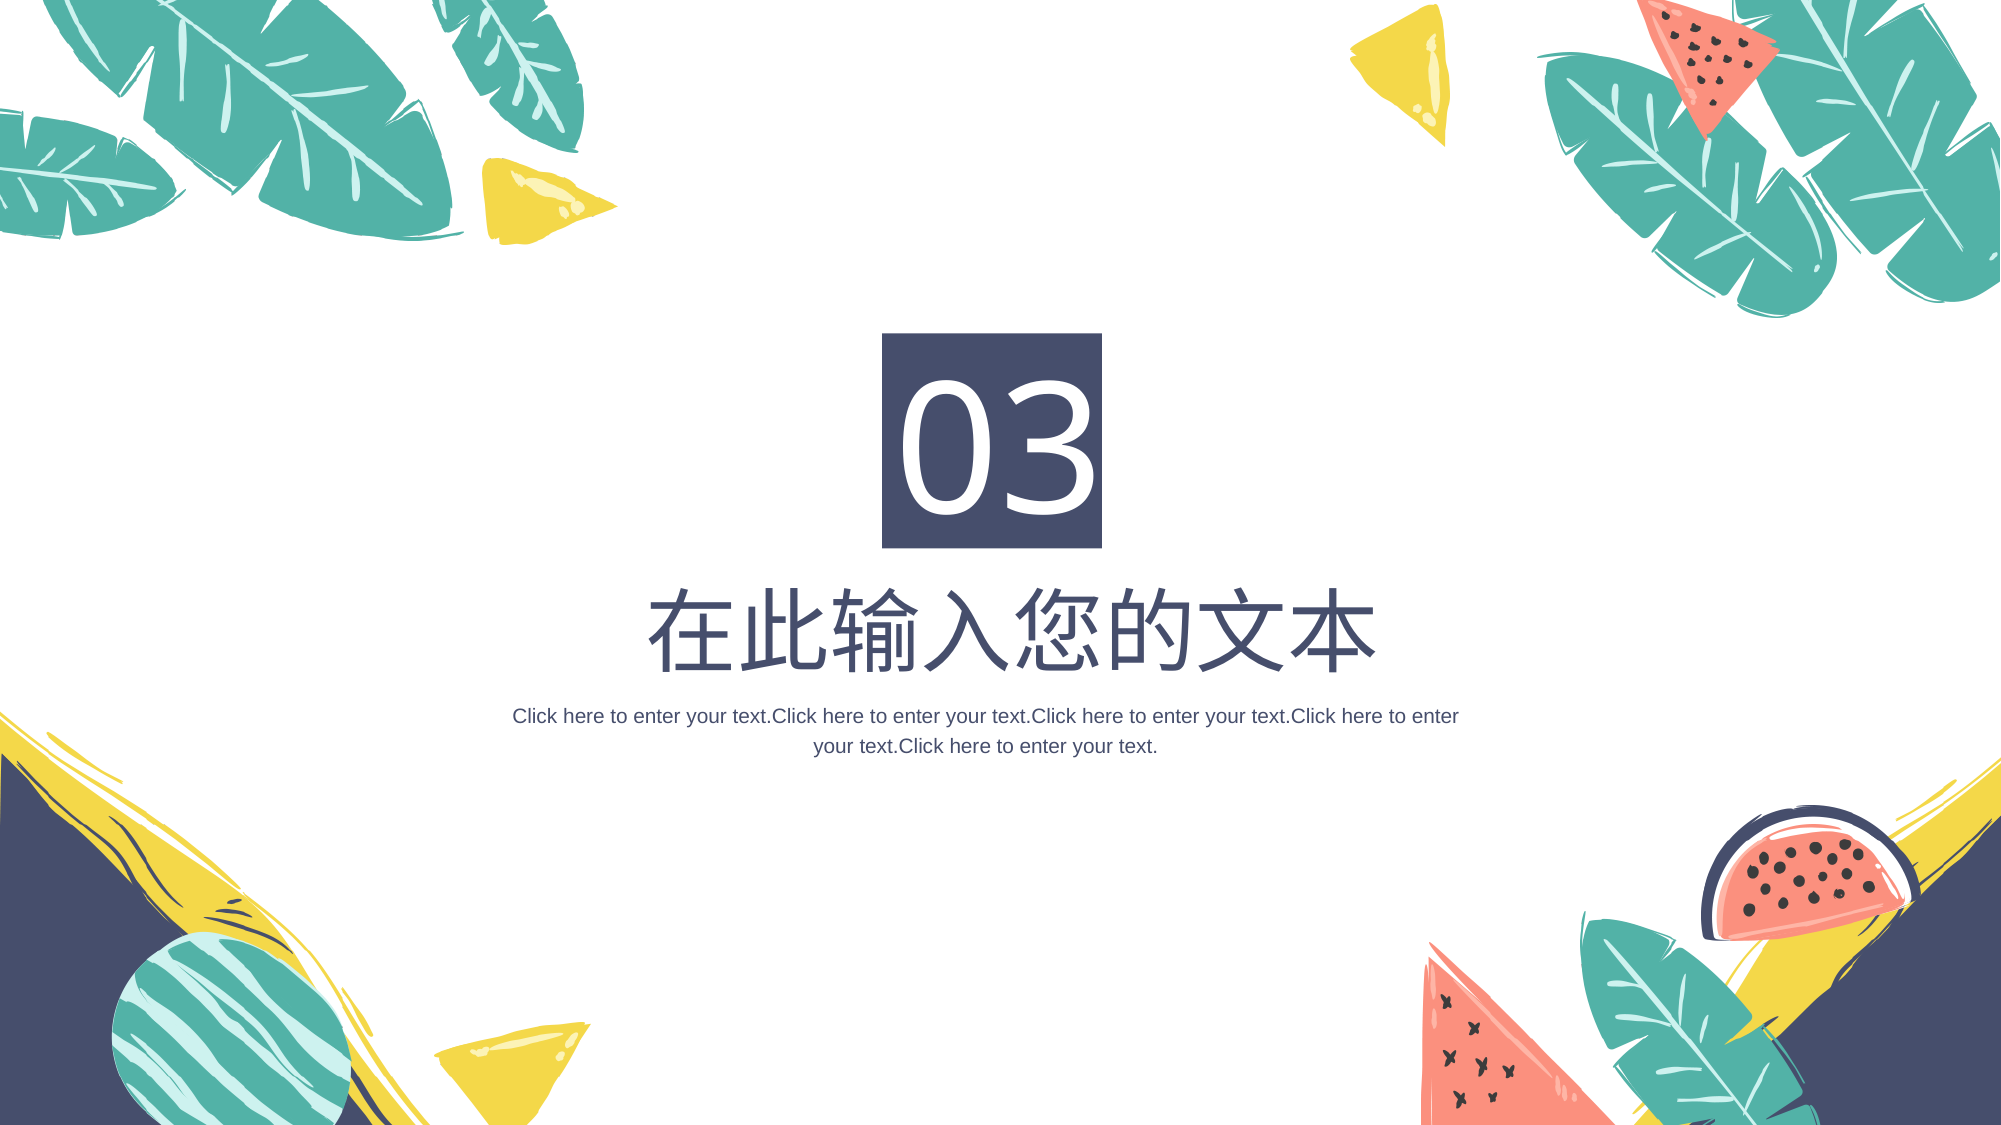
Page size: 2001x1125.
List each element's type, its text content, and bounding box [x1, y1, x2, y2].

text_box Click here to enter your text.Click here to enter your text.Click here to enter your text.Click here to enter your text.Click here to enter your text. [485, 690, 1487, 766]
picture [1318, 0, 2000, 322]
text_box 03 [732, 323, 1219, 551]
picture [0, 698, 637, 1125]
picture [0, 0, 690, 293]
picture [1379, 742, 2001, 1125]
text_box 在此输入您的文本 [618, 551, 1408, 690]
